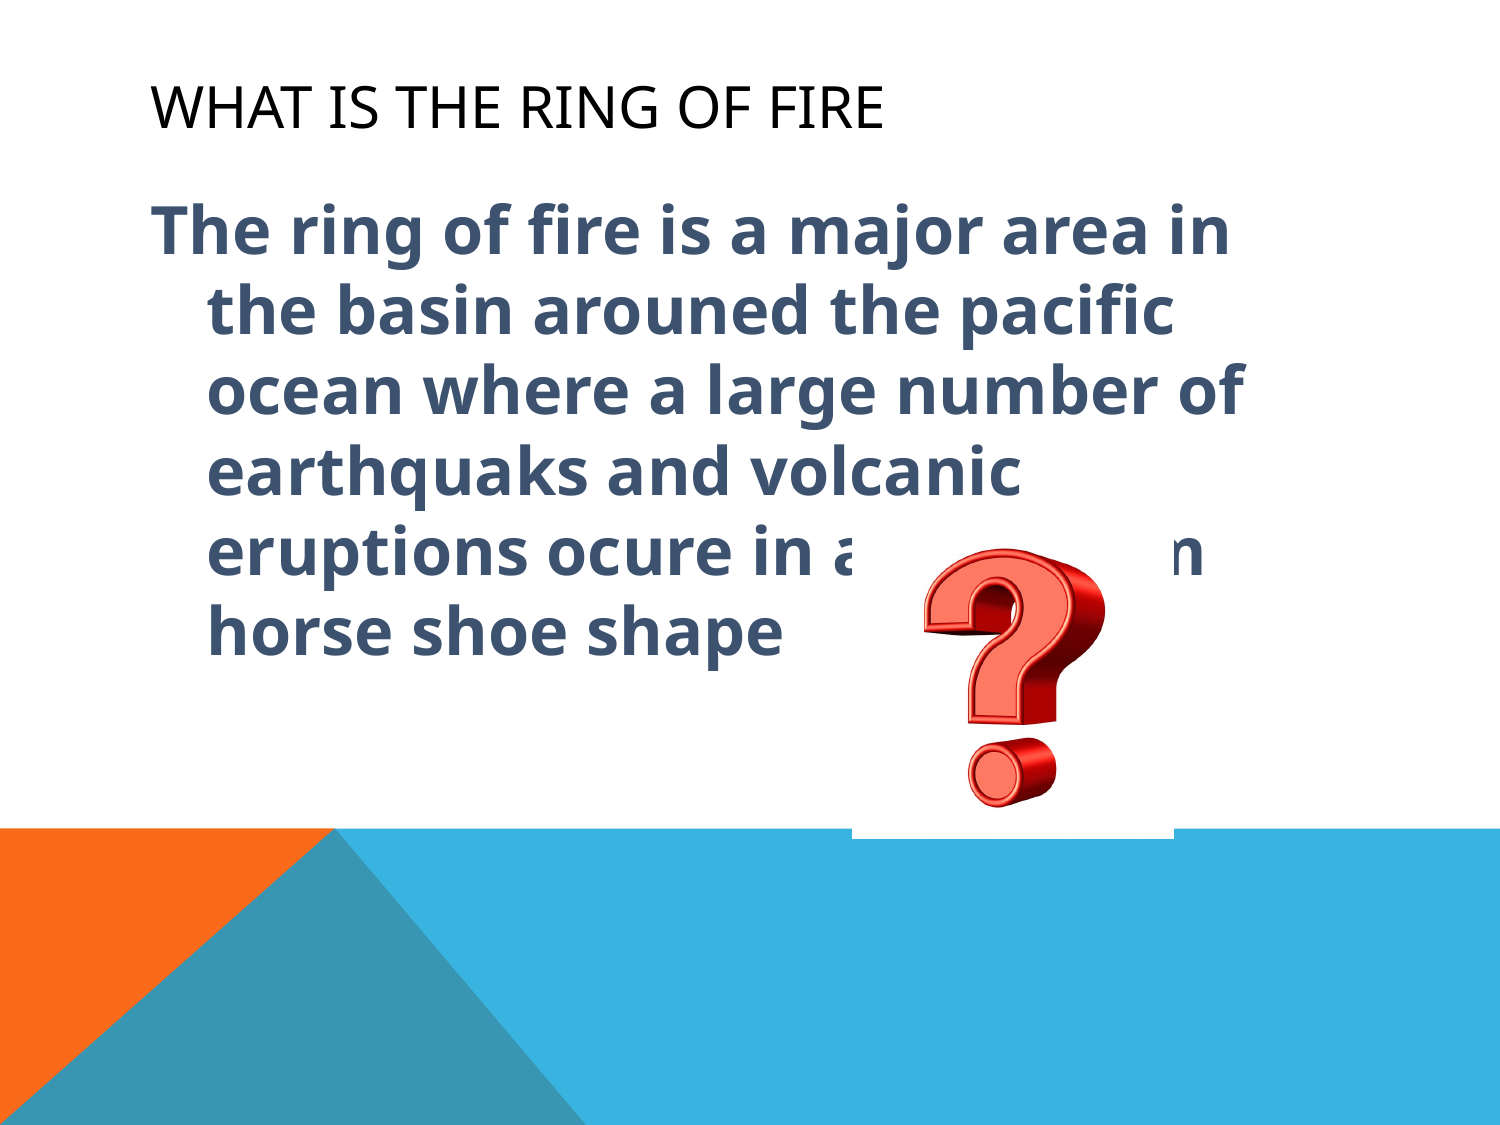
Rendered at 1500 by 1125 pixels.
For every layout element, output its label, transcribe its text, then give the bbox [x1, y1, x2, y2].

title What is the ring of fire [135, 60, 1369, 150]
list The ring of fire is a major area in the basin arouned the pacific ocean where a large number of earthquaks and volcanic eruptions ocure in a 40,000km horse shoe shape [135, 180, 1369, 768]
picture [851, 517, 1174, 840]
